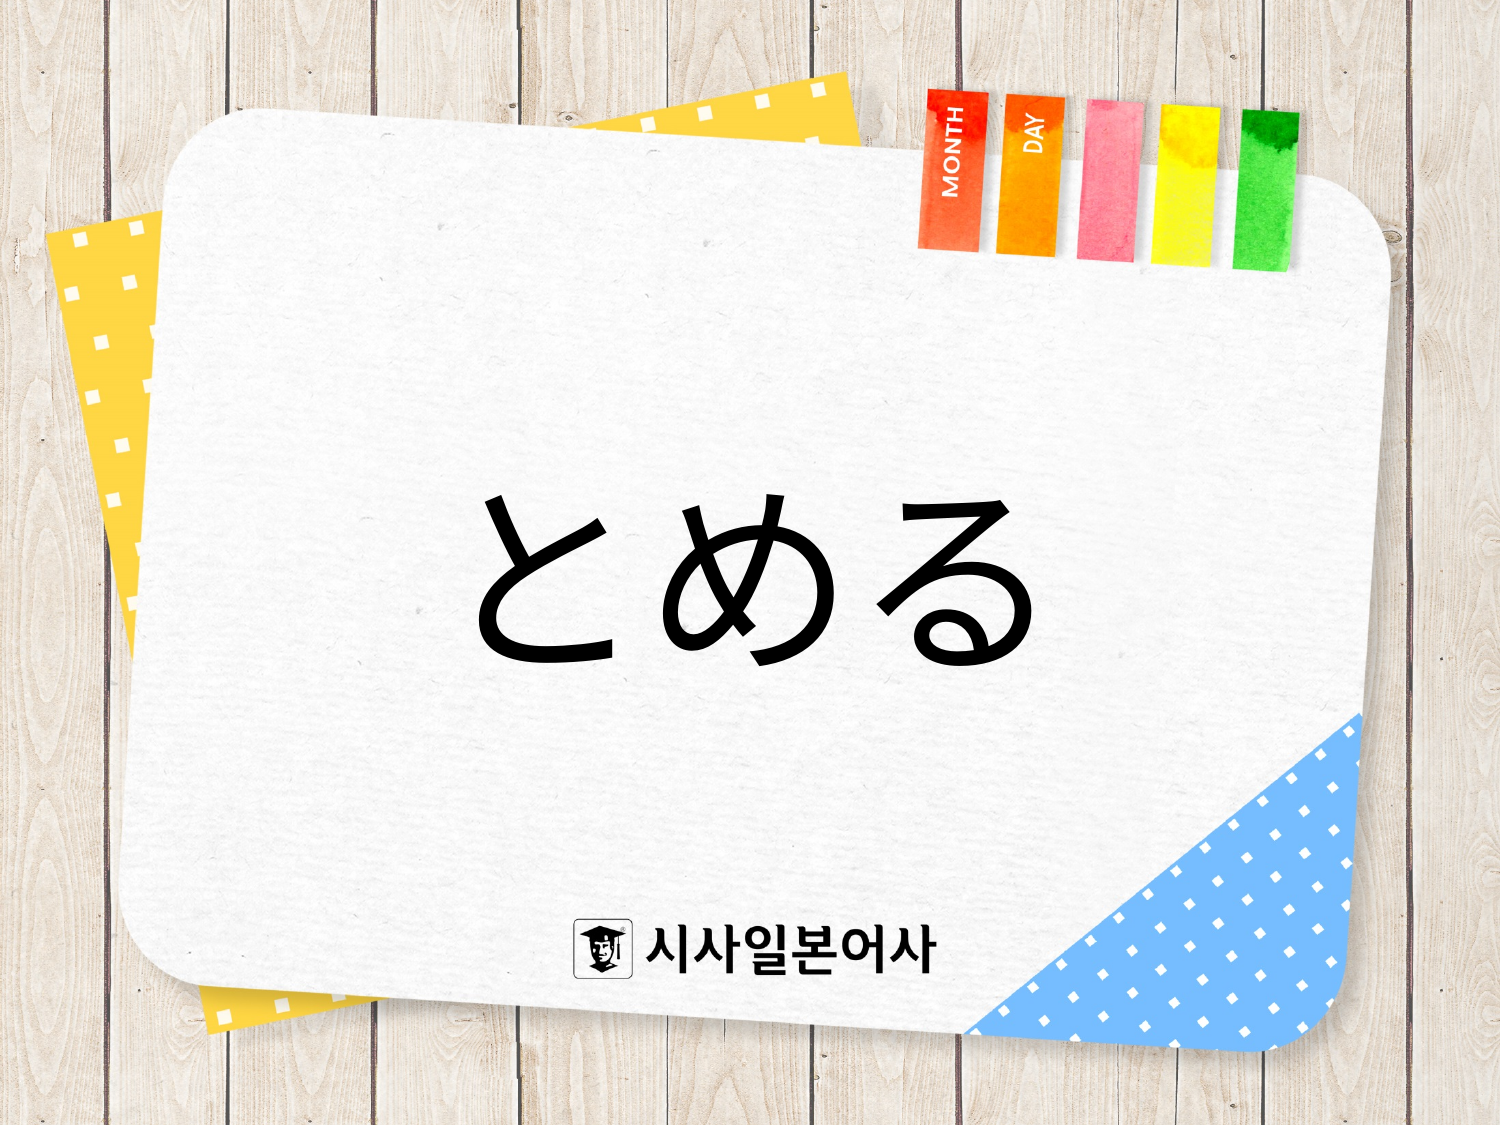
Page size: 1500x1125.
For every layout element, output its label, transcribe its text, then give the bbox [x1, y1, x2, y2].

picture [0, 0, 1500, 1125]
title とめる [75, 338, 1425, 811]
